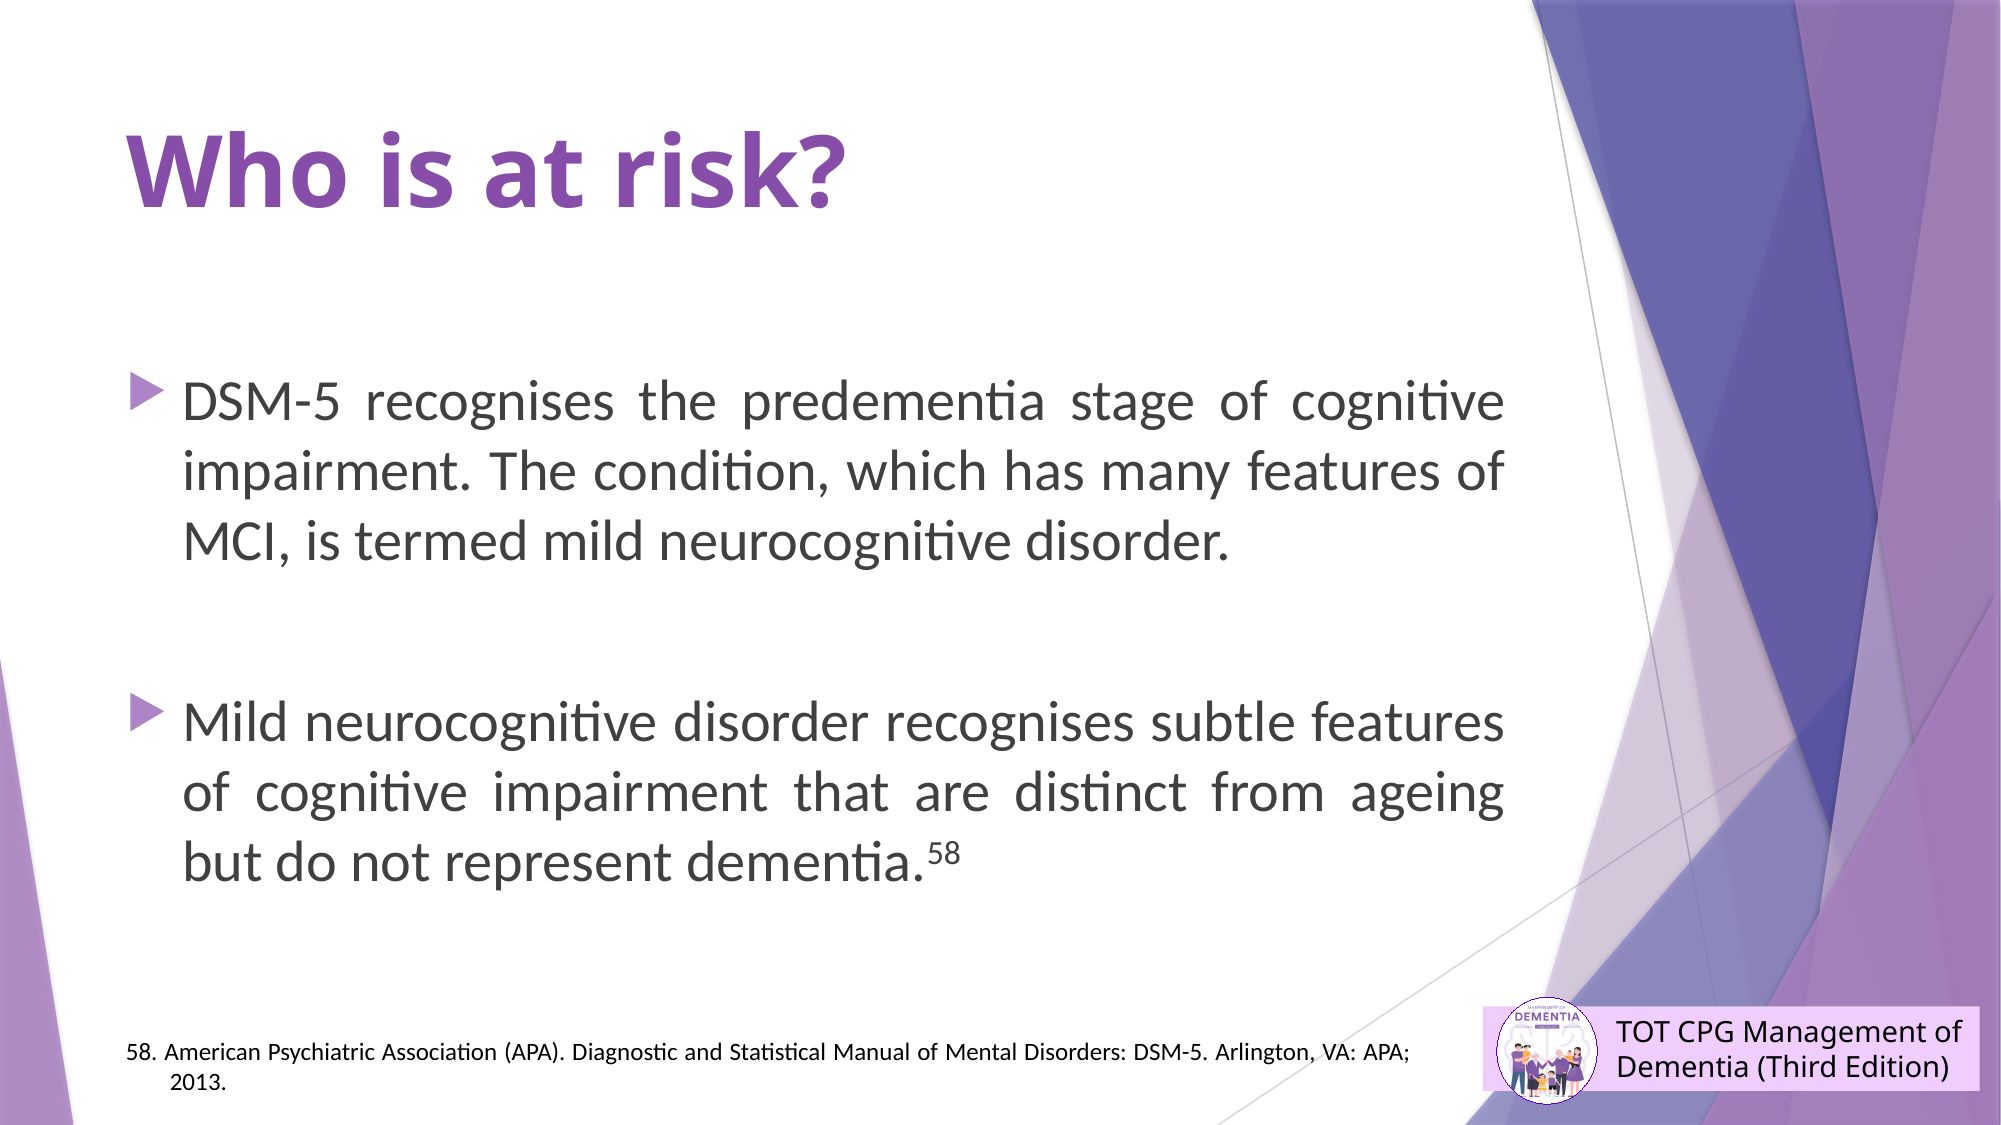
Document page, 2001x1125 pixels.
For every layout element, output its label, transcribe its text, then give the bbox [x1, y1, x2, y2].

text_box 58. American Psychiatric Association (APA). Diagnostic and Statistical Manual of Mental Disorders: DSM-5. Arlington, VA: APA; 2013. [111, 1028, 1428, 1103]
list DSM-5 recognises the predementia stage of cognitive impairment. The condition, which has many features of MCI, is termed mild neurocognitive disorder. Mild neurocognitive disorder recognises subtle features of cognitive impairment that are distinct from ageing but do not represent dementia.58 [111, 354, 1522, 992]
title Who is at risk? [111, 99, 1522, 317]
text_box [1482, 996, 1981, 1105]
